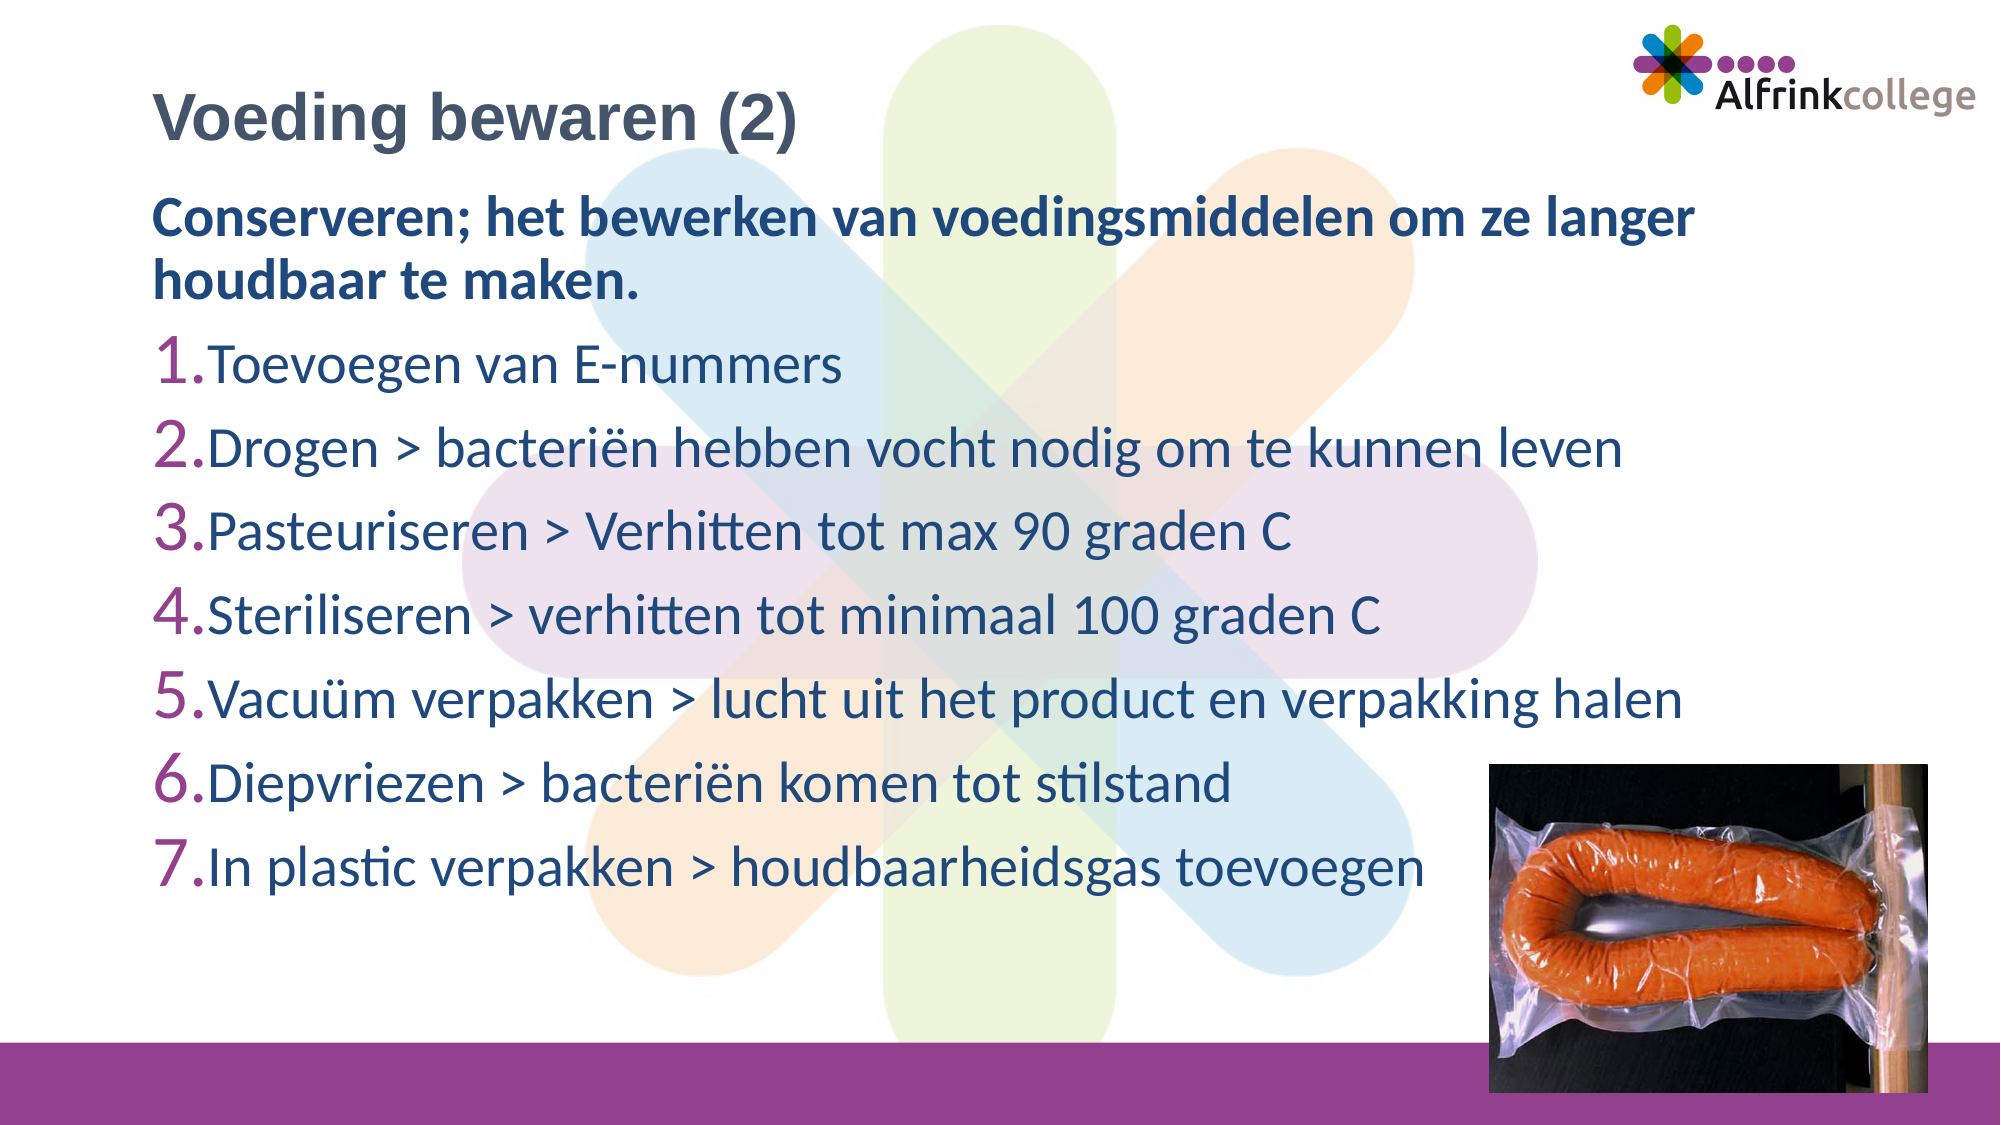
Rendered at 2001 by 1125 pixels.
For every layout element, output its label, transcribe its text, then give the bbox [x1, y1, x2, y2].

title Voeding bewaren (2) [137, 59, 1689, 178]
picture [1630, 22, 1979, 121]
list Conserveren; het bewerken van voedingsmiddelen om ze langer houdbaar te maken. Toevoegen van E-nummers Drogen > bacteriën hebben vocht nodig om te kunnen leven Pasteuriseren > Verhitten tot max 90 graden C Steriliseren > verhitten tot minimaal 100 graden C Vacuüm verpakken > lucht uit het product en verpakking halen Diepvriezen > bacteriën komen tot stilstand In plastic verpakken > houdbaarheidsgas toevoegen [137, 178, 1863, 1014]
picture [1489, 764, 1928, 1094]
